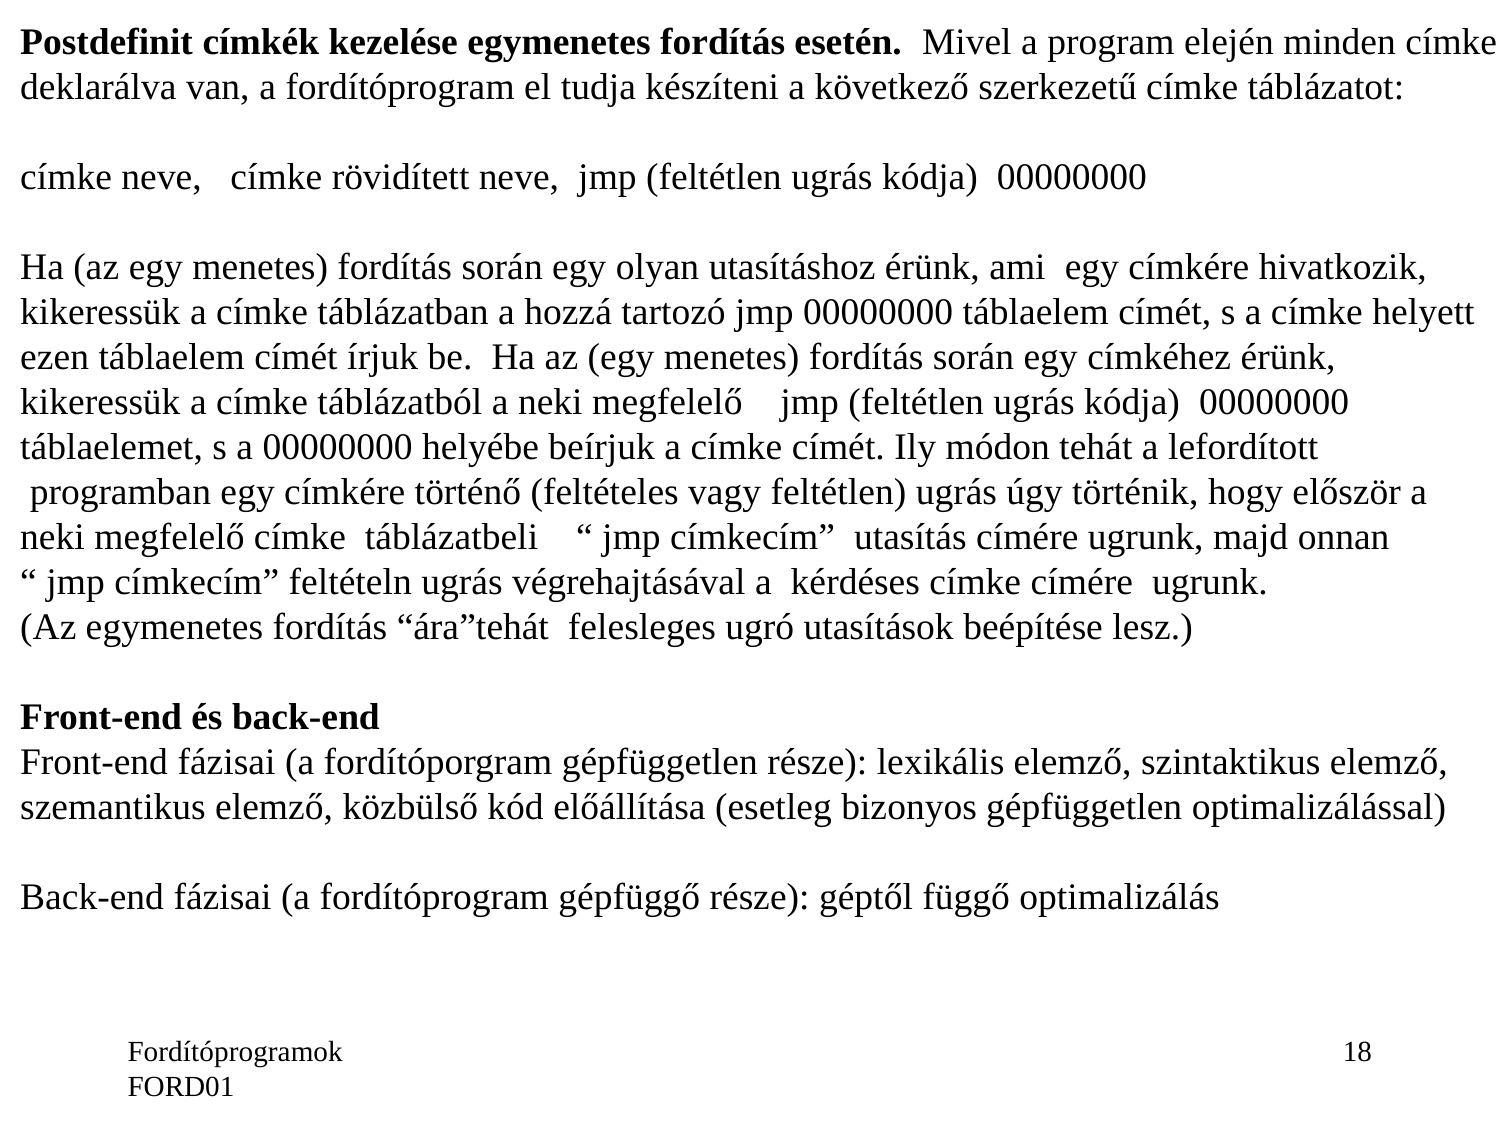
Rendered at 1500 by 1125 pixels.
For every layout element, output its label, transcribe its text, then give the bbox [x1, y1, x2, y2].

text_box Postdefinit címkék kezelése egymenetes fordítás esetén. Mivel a program elején minden címke deklarálva van, a fordítóprogram el tudja készíteni a következő szerkezetű címke táblázatot: címke neve, címke rövidített neve, jmp (feltétlen ugrás kódja) 00000000 Ha (az egy menetes) fordítás során egy olyan utasításhoz érünk, ami egy címkére hivatkozik, kikeressük a címke táblázatban a hozzá tartozó jmp 00000000 táblaelem címét, s a címke helyett ezen táblaelem címét írjuk be. Ha az (egy menetes) fordítás során egy címkéhez érünk, kikeressük a címke táblázatból a neki megfelelő jmp (feltétlen ugrás kódja) 00000000 táblaelemet, s a 00000000 helyébe beírjuk a címke címét. Ily módon tehát a lefordított programban egy címkére történő (feltételes vagy feltétlen) ugrás úgy történik, hogy először a neki megfelelő címke táblázatbeli “ jmp címkecím” utasítás címére ugrunk, majd onnan “ jmp címkecím” feltételn ugrás végrehajtásával a kérdéses címke címére ugrunk. (Az egymenetes fordítás “ára”tehát felesleges ugró utasítások beépítése lesz.) Front-end és back-end Front-end fázisai (a fordítóporgram gépfüggetlen része): lexikális elemző, szintaktikus elemző, szemantikus elemző, közbülső kód előállítása (esetleg bizonyos gépfüggetlen optimalizálással) Back-end fázisai (a fordítóprogram gépfüggő része): géptől függő optimalizálás [5, 10, 1500, 1015]
slide_number Fordítóprogramok FORD01 [112, 1025, 425, 1100]
slide_number 18 [1074, 1025, 1388, 1100]
